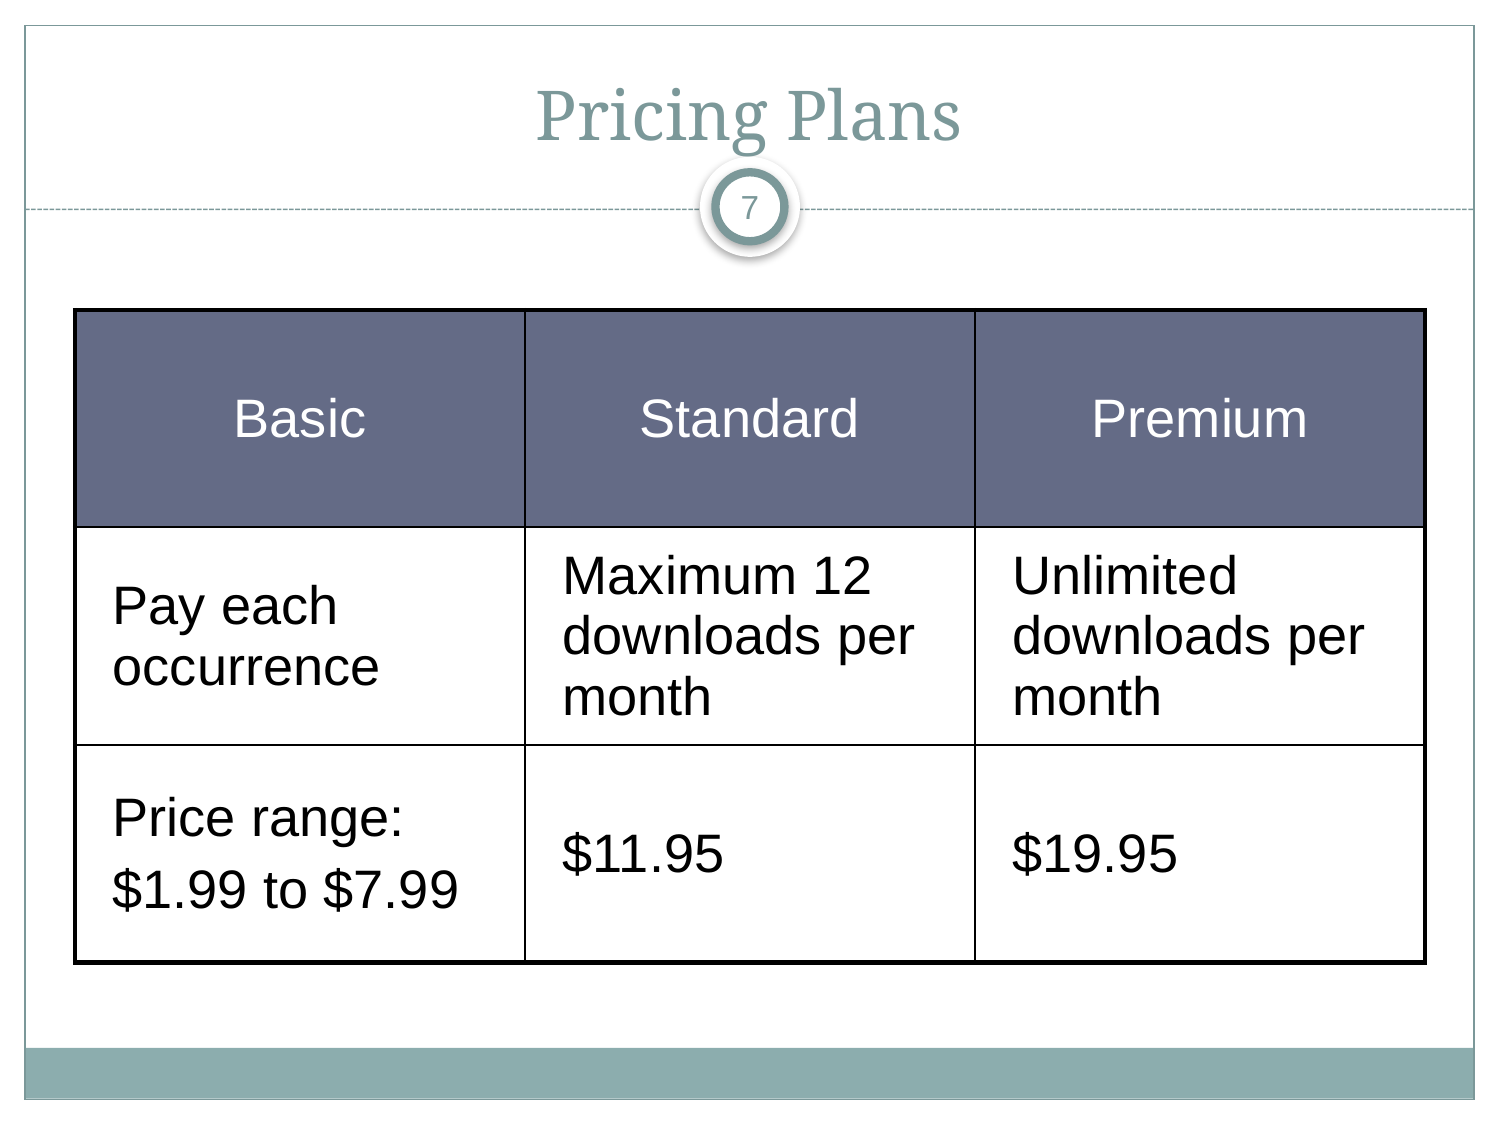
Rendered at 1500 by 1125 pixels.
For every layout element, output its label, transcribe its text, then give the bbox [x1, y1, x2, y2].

table_cell Unlimited downloads per month [976, 528, 1423, 744]
table_cell Maximum 12 downloads per month [526, 528, 974, 744]
title Pricing Plans [49, 37, 1450, 162]
table_cell Price range: $1.99 to $7.99 [77, 746, 524, 960]
table_header Standard [526, 312, 974, 526]
table_cell Pay each occurrence [77, 528, 524, 744]
table_header Premium [976, 312, 1423, 526]
table_cell $19.95 [976, 746, 1423, 960]
table_header Basic [77, 312, 524, 526]
slide_number 7 [712, 169, 788, 243]
table_cell $11.95 [526, 746, 974, 960]
